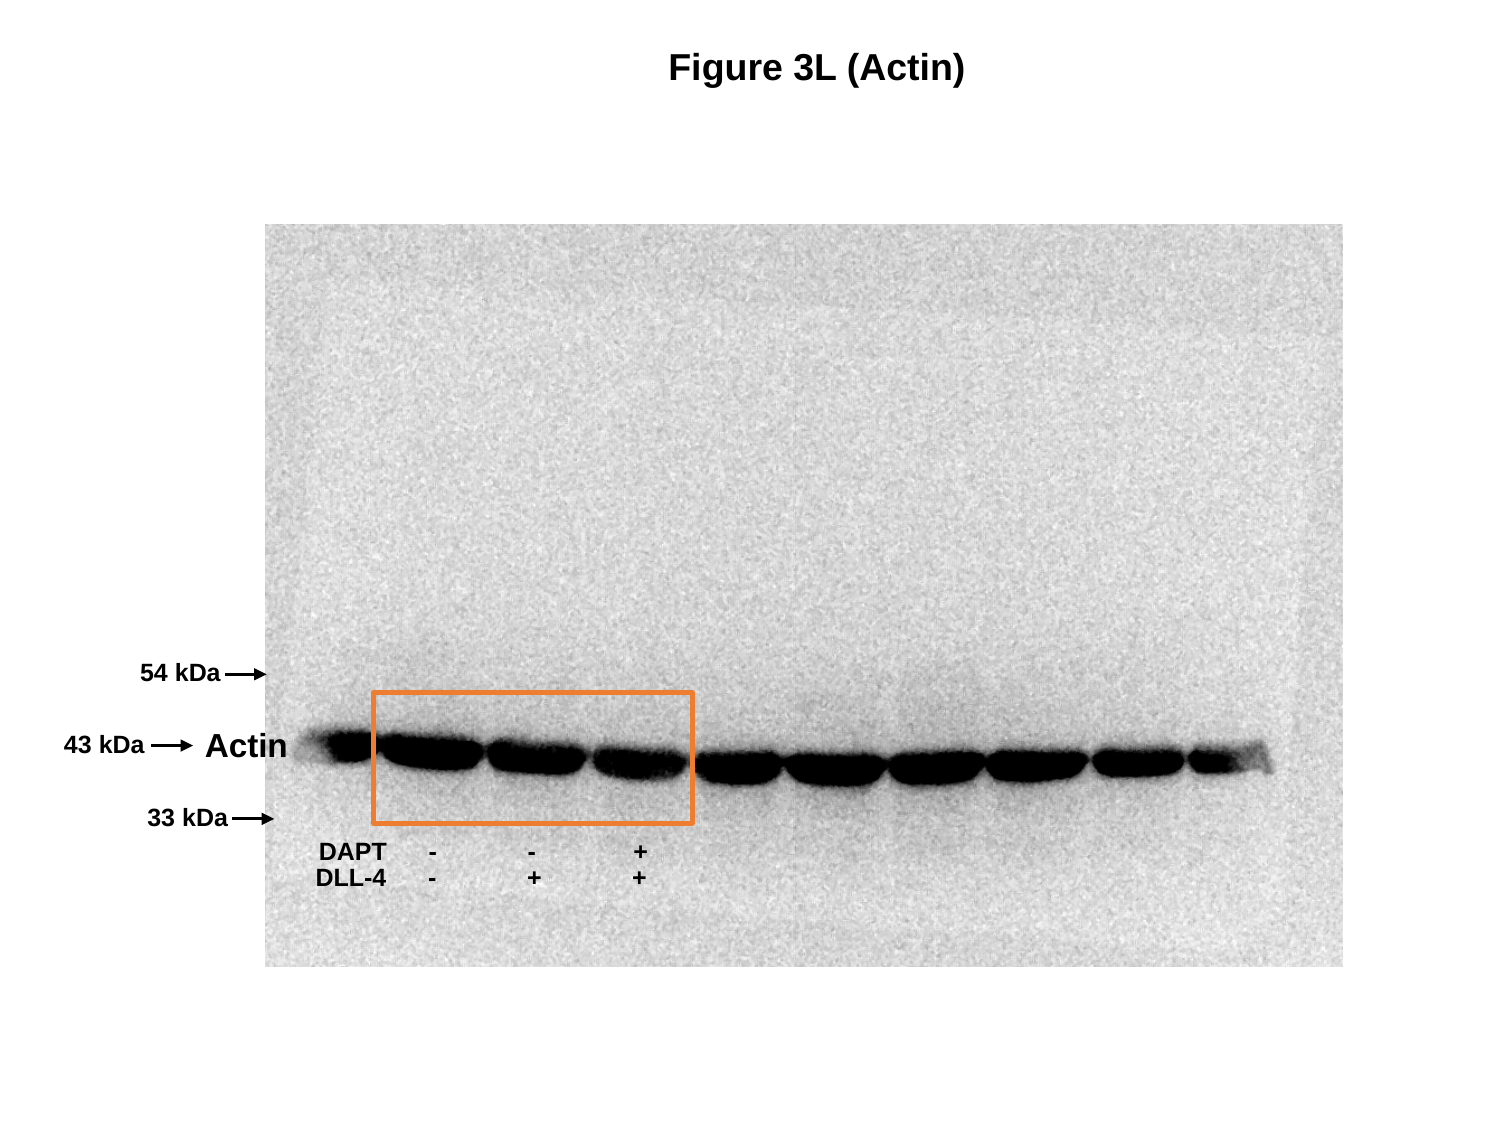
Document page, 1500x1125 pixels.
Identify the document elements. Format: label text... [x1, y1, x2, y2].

picture [265, 224, 1343, 967]
text_box Figure 3L (Actin) [653, 35, 996, 95]
text_box 43 kDa [49, 720, 193, 766]
text_box Actin [190, 716, 265, 772]
text_box 33 kDa [132, 793, 265, 839]
text_box 54 kDa [125, 649, 265, 694]
